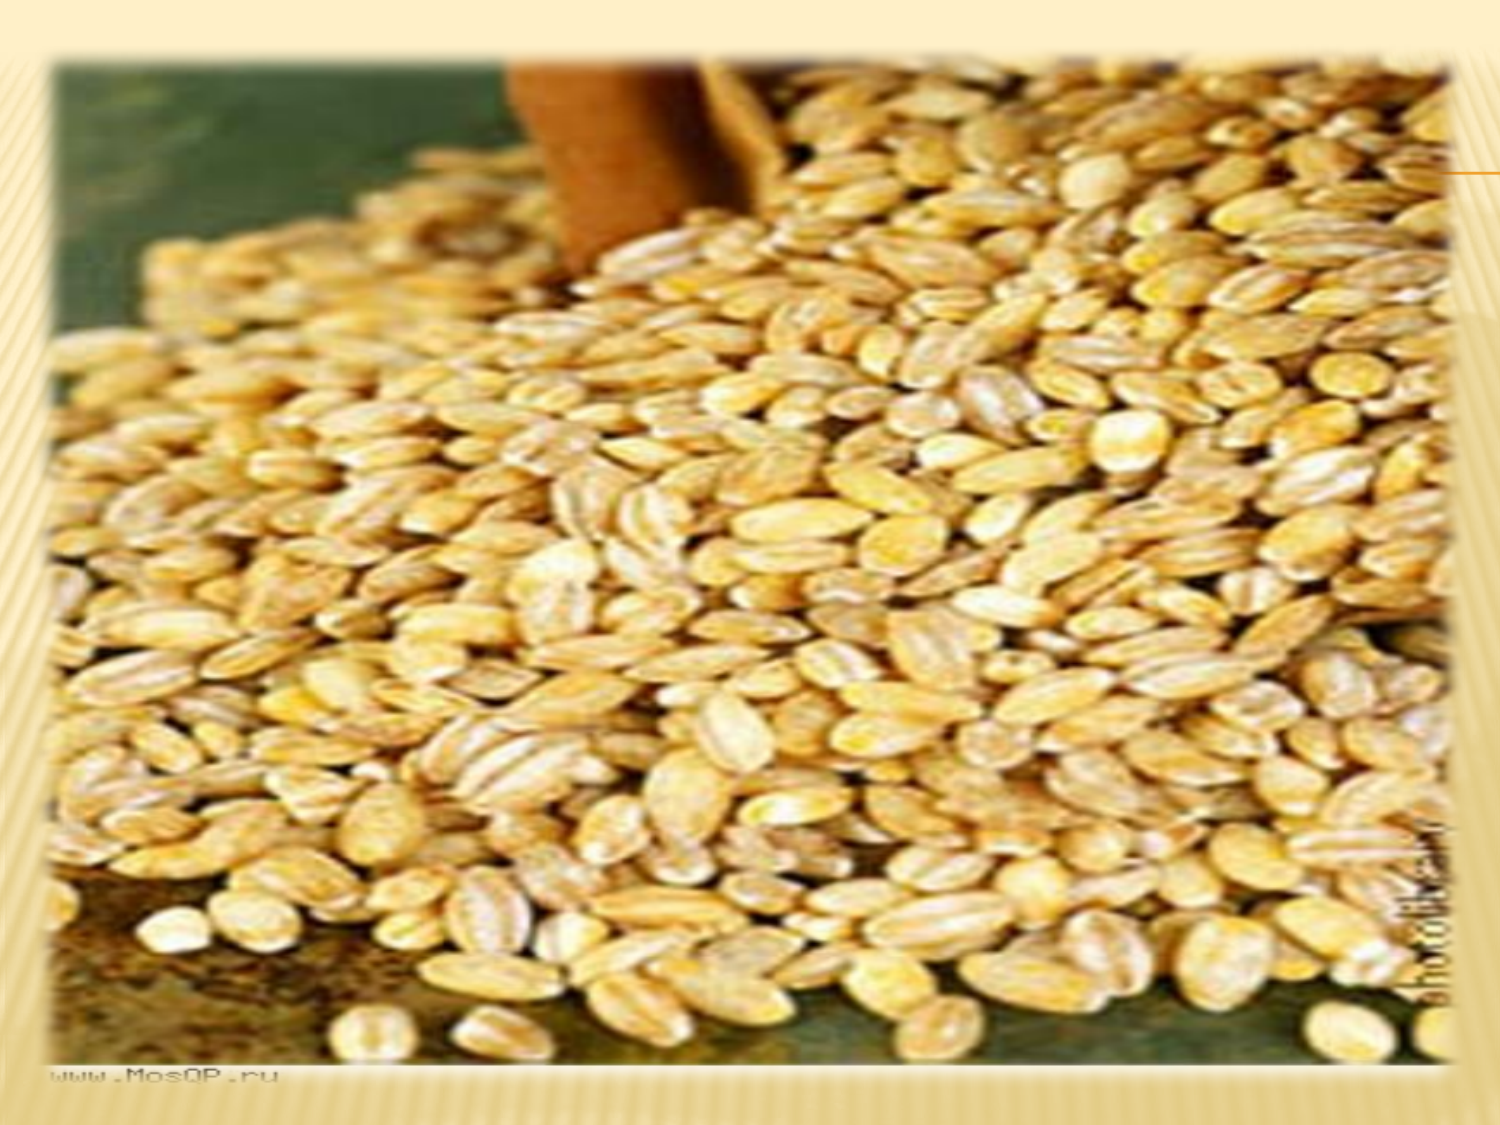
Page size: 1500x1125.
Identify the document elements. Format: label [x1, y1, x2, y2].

picture [34, 46, 1466, 1091]
